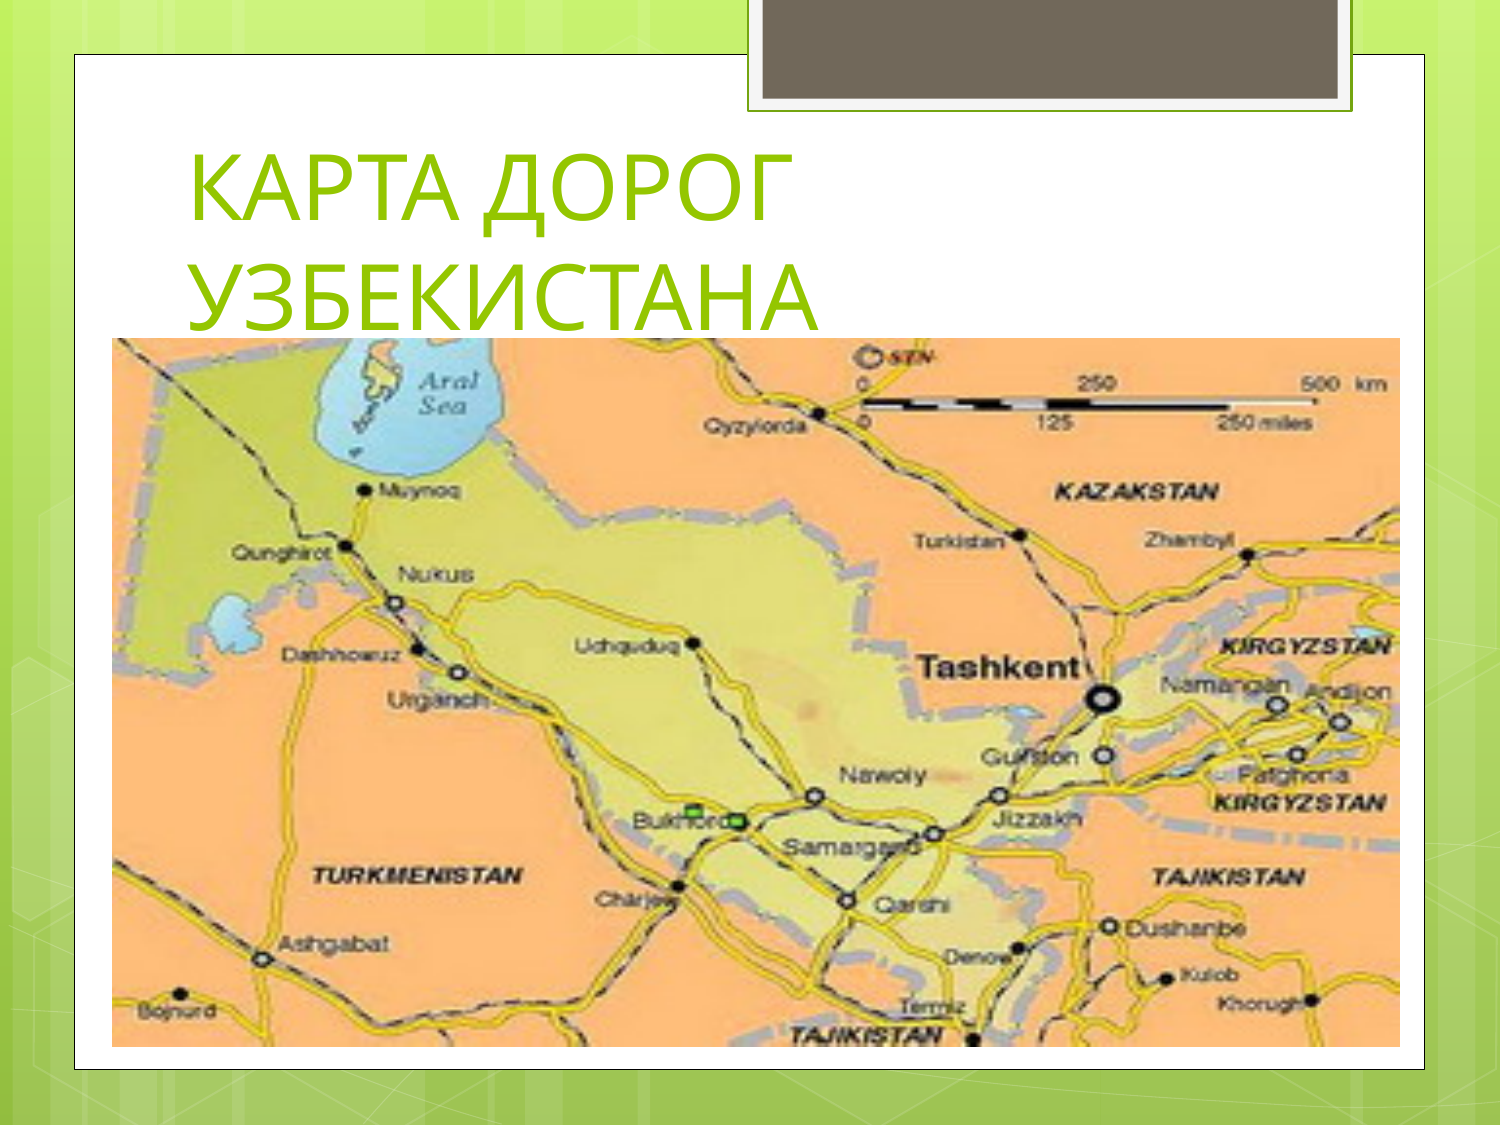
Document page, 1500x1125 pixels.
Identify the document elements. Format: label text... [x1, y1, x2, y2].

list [111, 337, 1400, 1048]
title КАРТА ДОРОГ УЗБЕКИСТАНА [171, 168, 1324, 336]
